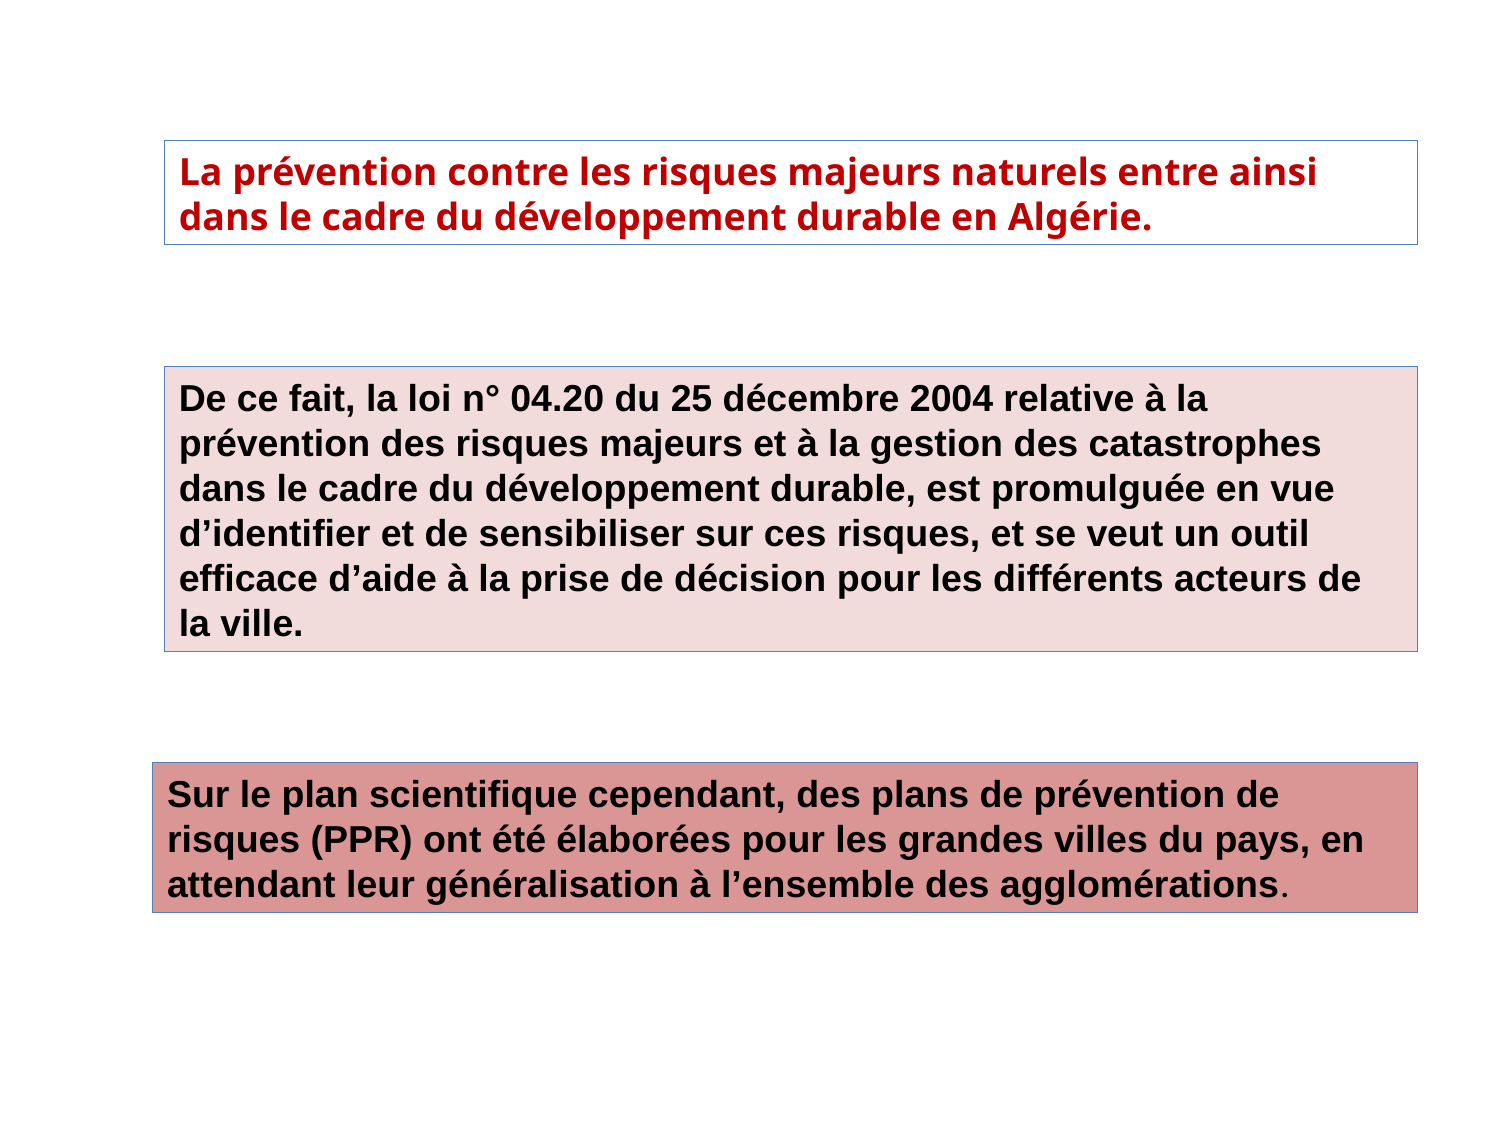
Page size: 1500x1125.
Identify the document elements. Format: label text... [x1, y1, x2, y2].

text_box La prévention contre les risques majeurs naturels entre ainsi dans le cadre du développement durable en Algérie. [164, 140, 1418, 245]
text_box De ce fait, la loi n° 04.20 du 25 décembre 2004 relative à la prévention des risques majeurs et à la gestion des catastrophes dans le cadre du développement durable, est promulguée en vue d’identifier et de sensibiliser sur ces risques, et se veut un outil efficace d’aide à la prise de décision pour les différents acteurs de la ville. [164, 366, 1418, 652]
text_box Sur le plan scientifique cependant, des plans de prévention de risques (PPR) ont été élaborées pour les grandes villes du pays, en attendant leur généralisation à l’ensemble des agglomérations. [152, 762, 1418, 913]
